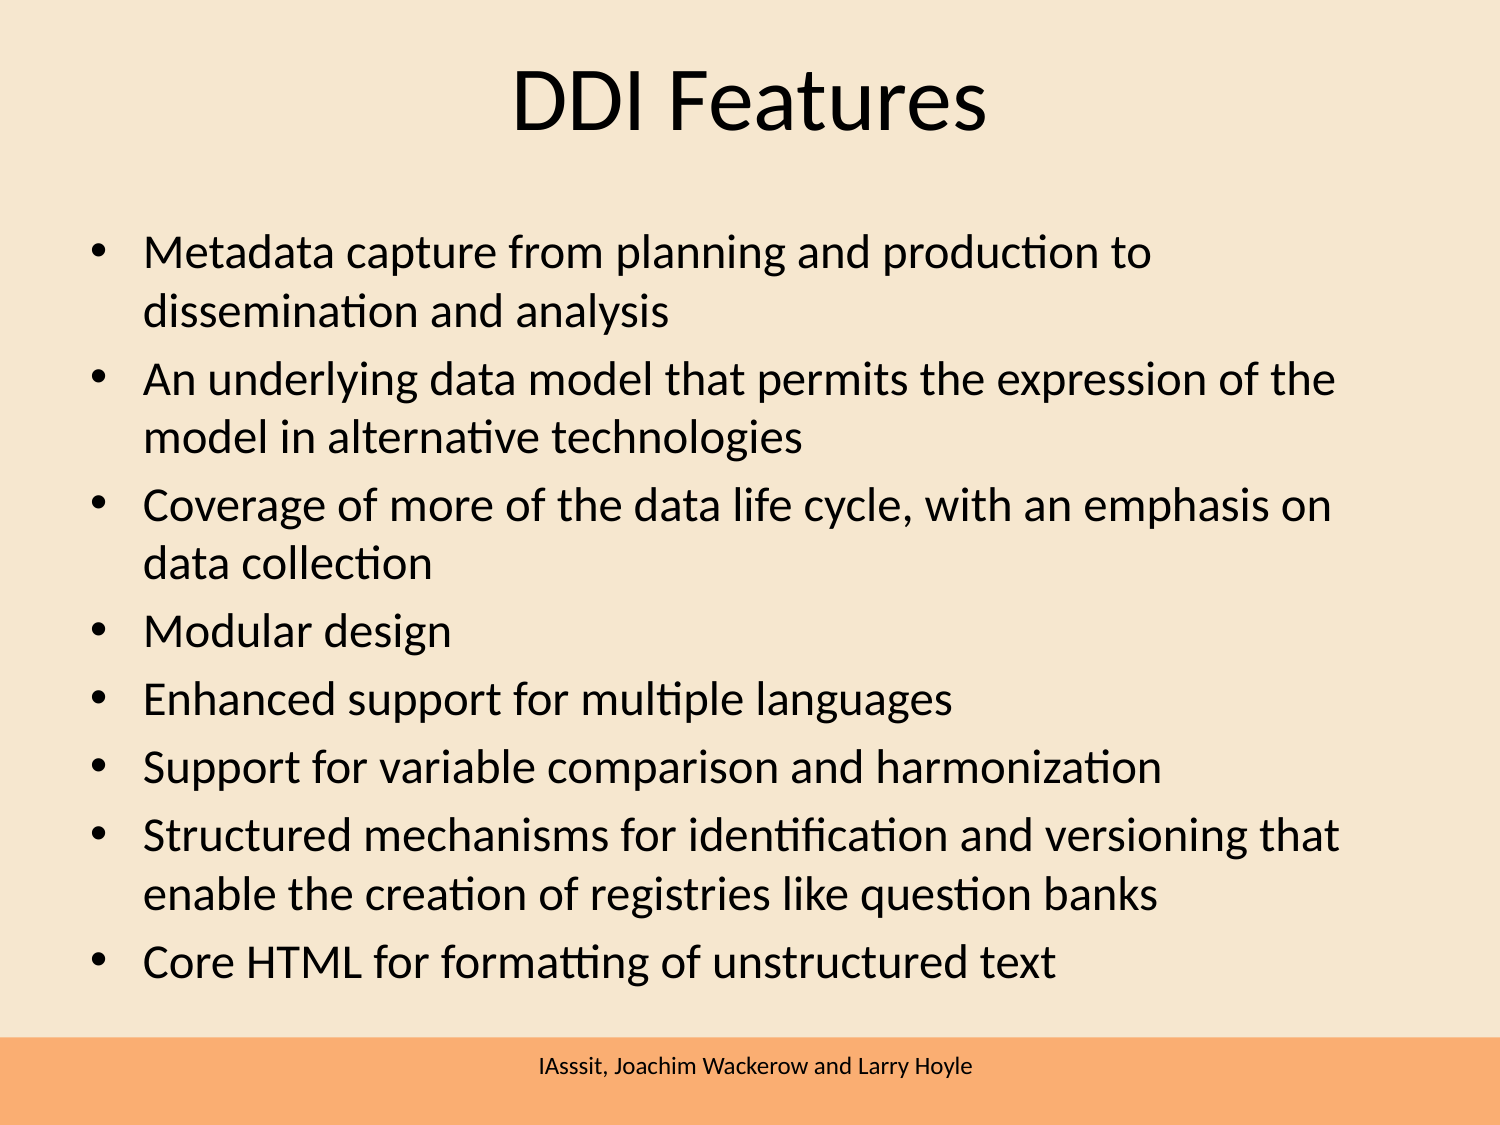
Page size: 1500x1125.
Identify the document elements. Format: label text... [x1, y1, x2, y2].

title DDI Features [75, 0, 1425, 188]
footer IAsssit, Joachim Wackerow and Larry Hoyle [399, 1042, 1113, 1103]
list Metadata capture from planning and production to dissemination and analysis An underlying data model that permits the expression of the model in alternative technologies Coverage of more of the data life cycle, with an emphasis on data collection Modular design Enhanced support for multiple languages Support for variable comparison and harmonization Structured mechanisms for identification and versioning that enable the creation of registries like question banks Core HTML for formatting of unstructured text [75, 212, 1425, 1005]
